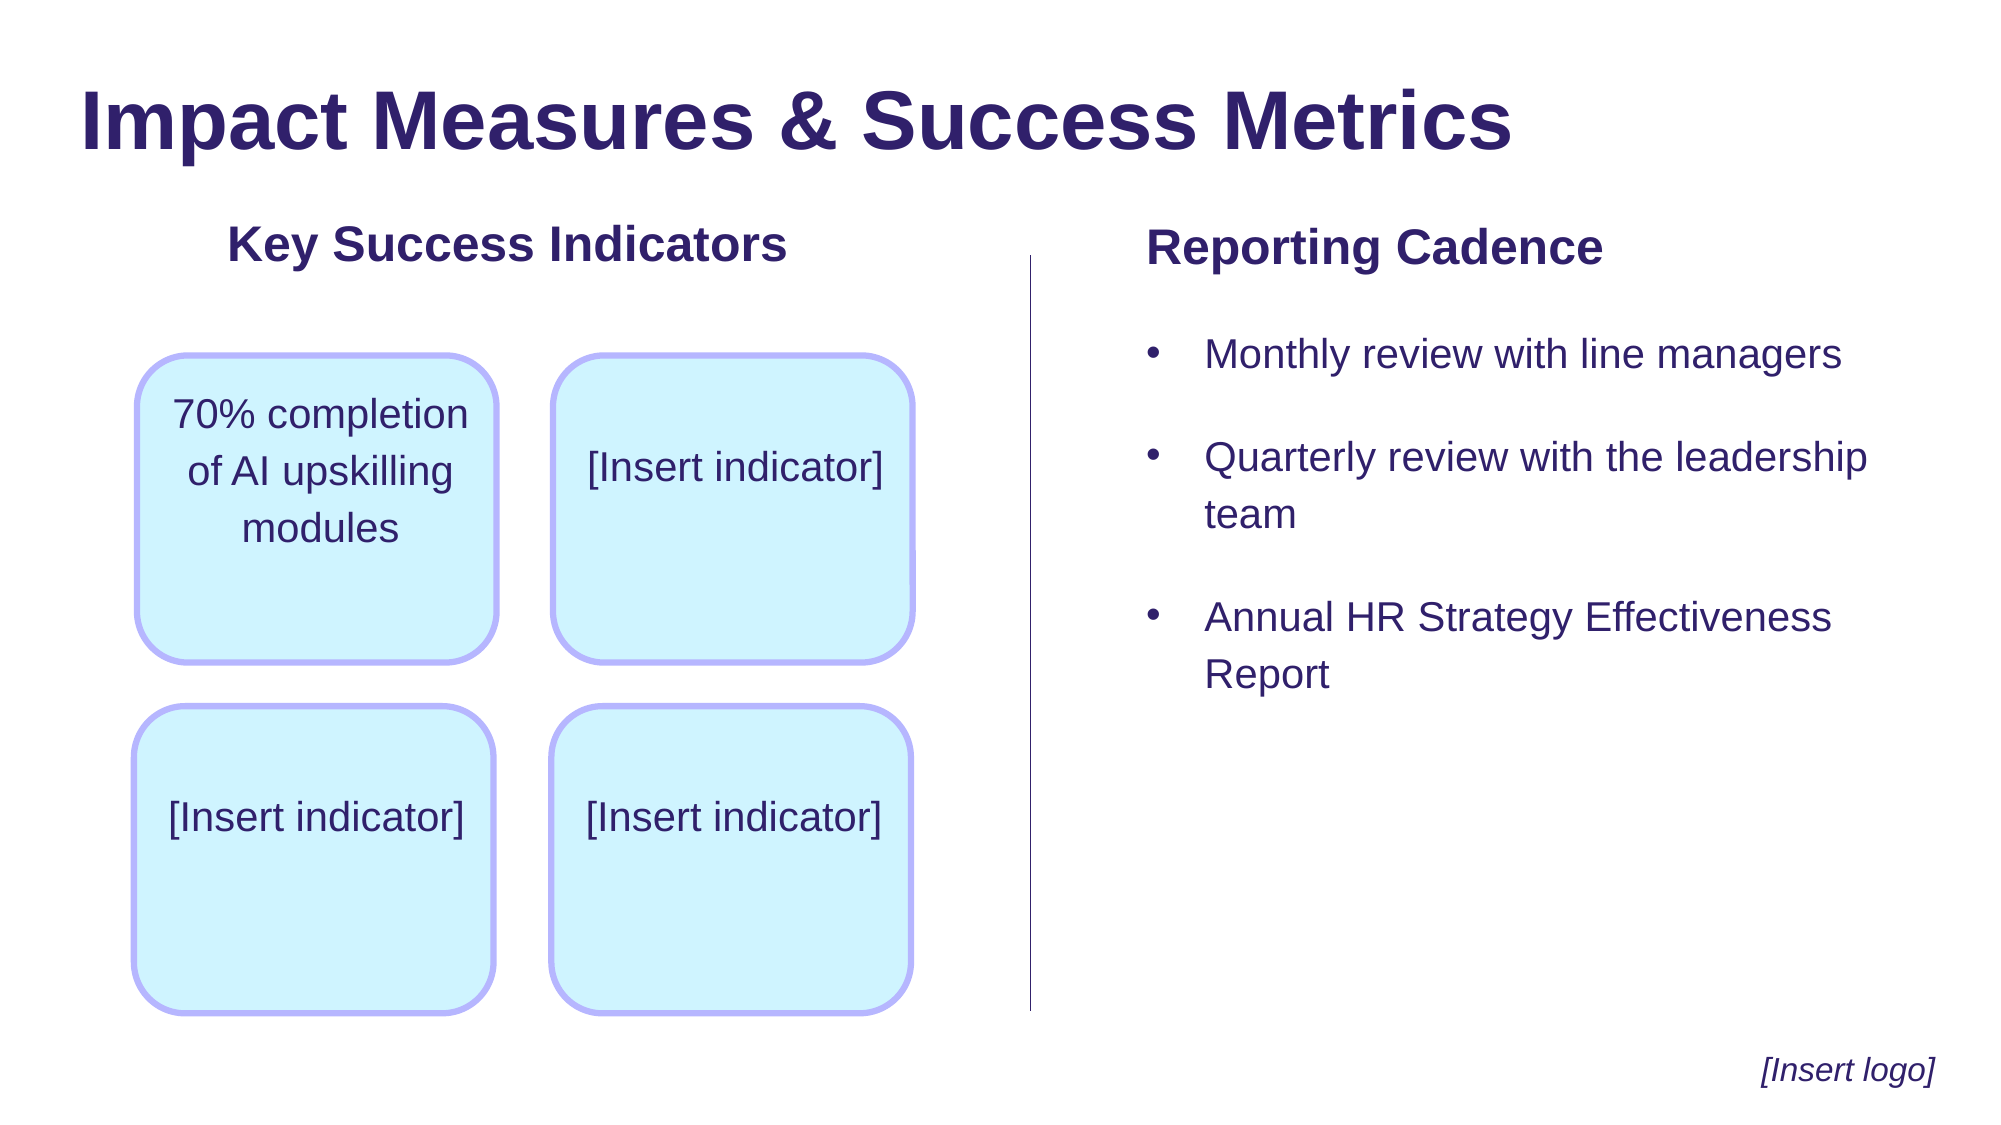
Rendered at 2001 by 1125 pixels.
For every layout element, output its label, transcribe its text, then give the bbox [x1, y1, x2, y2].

text_box [Insert indicator] [163, 783, 470, 934]
text_box Key Success Indicators [210, 202, 792, 352]
title Impact Measures & Success Metrics [80, 78, 1922, 178]
text_box [Insert indicator] [582, 432, 889, 583]
list 70% completion of AI upskilling modules [167, 379, 474, 636]
list Reporting Cadence Monthly review with line managers Quarterly review with the leadership team Annual HR Strategy Effectiveness Report [1129, 205, 1882, 639]
text_box [551, 354, 914, 664]
text_box [132, 705, 495, 1015]
text_box [550, 705, 913, 1015]
text_box [135, 354, 498, 664]
title [Insert logo] [1744, 1007, 1976, 1074]
text_box [Insert indicator] [581, 783, 887, 934]
